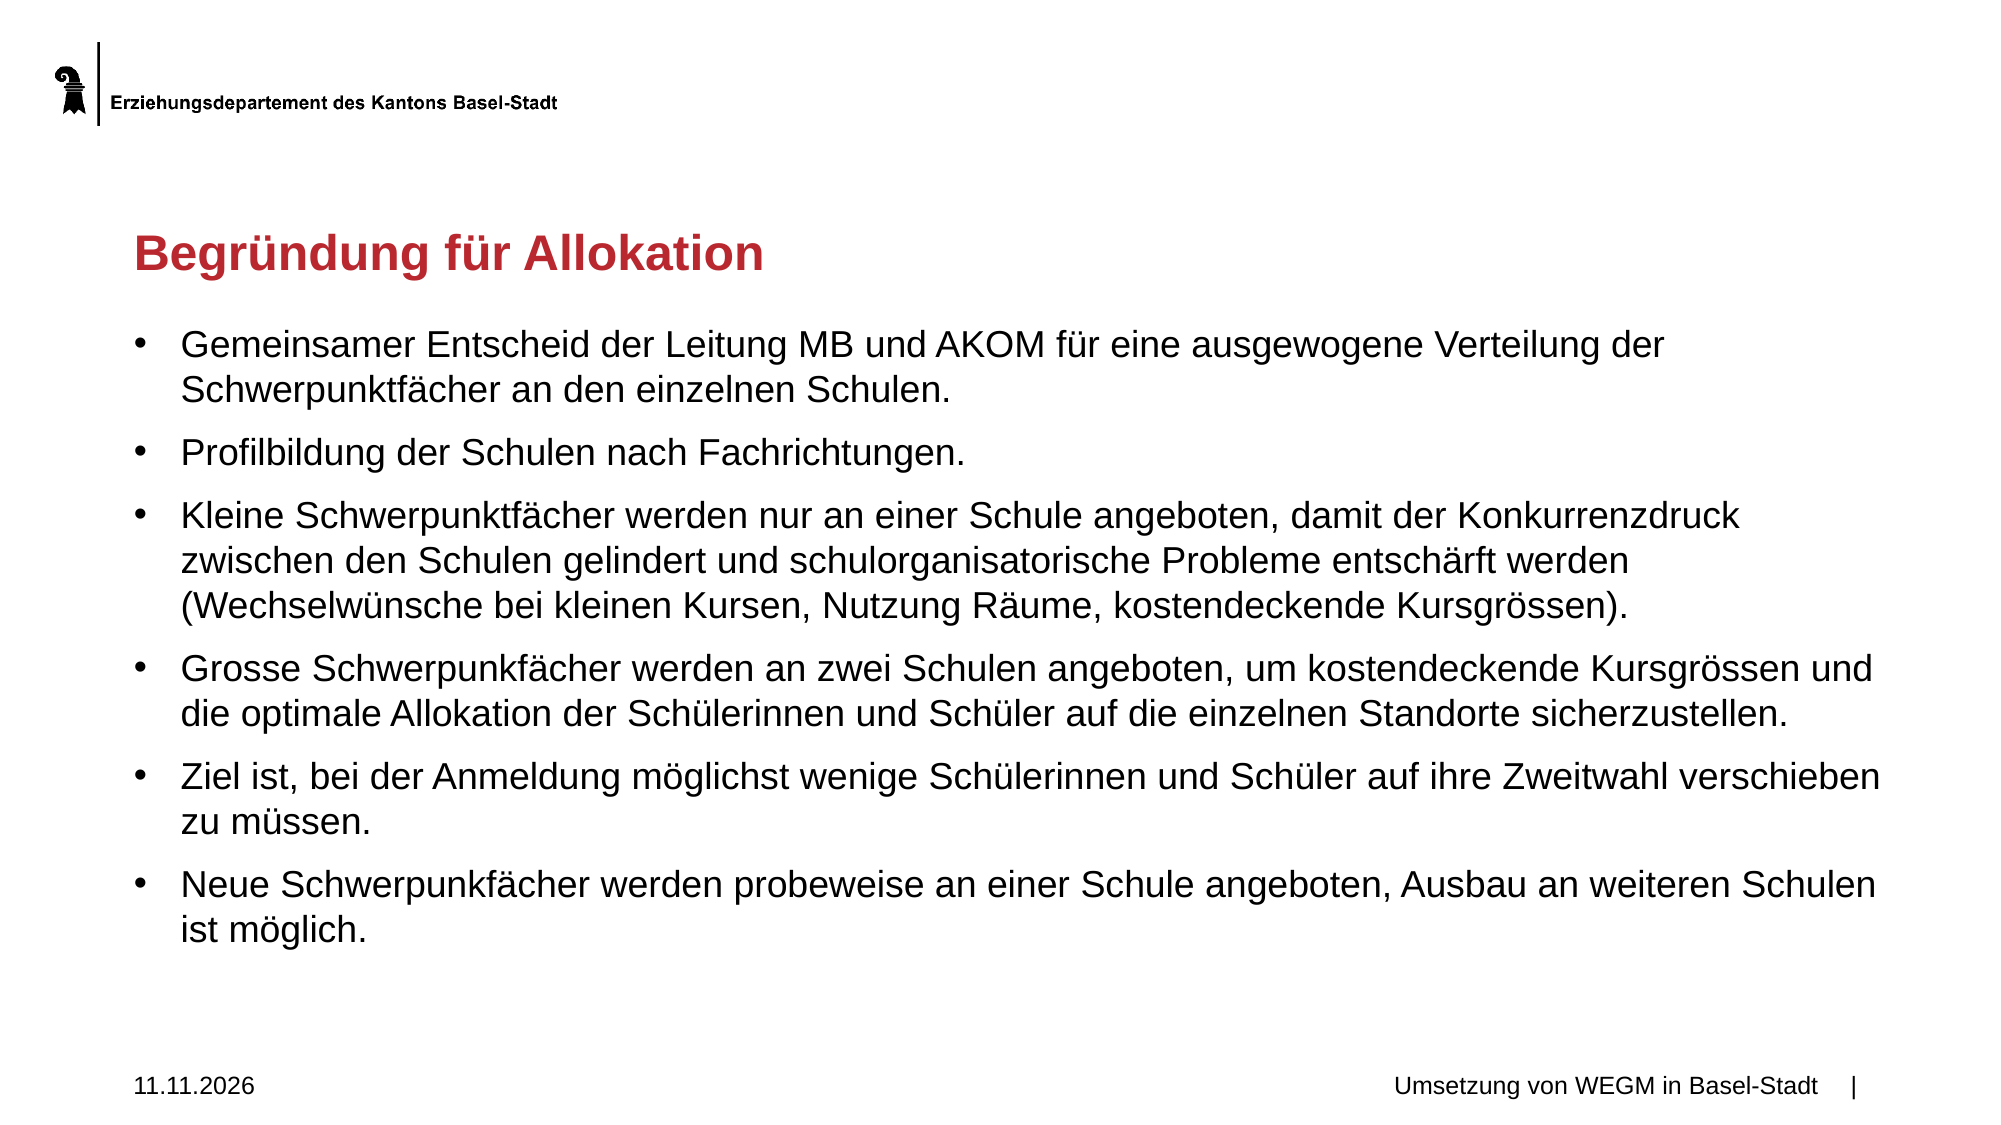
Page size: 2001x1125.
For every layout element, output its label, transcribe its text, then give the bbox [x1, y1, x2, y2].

picture [54, 42, 557, 126]
slide_number | 2 [1850, 1064, 2000, 1125]
list Gemeinsamer Entscheid der Leitung MB und AKOM für eine ausgewogene Verteilung der Schwerpunktfächer an den einzelnen Schulen. Profilbildung der Schulen nach Fachrichtungen. Kleine Schwerpunktfächer werden nur an einer Schule angeboten, damit der Konkurrenzdruck zwischen den Schulen gelindert und schulorganisatorische Probleme entschärft werden (Wechselwünsche bei kleinen Kursen, Nutzung Räume, kostendeckende Kursgrössen). Grosse Schwerpunkfächer werden an zwei Schulen angeboten, um kostendeckende Kursgrössen und die optimale Allokation der Schülerinnen und Schüler auf die einzelnen Standorte sicherzustellen. Ziel ist, bei der Anmeldung möglichst wenige Schülerinnen und Schüler auf ihre Zweitwahl verschieben zu müssen. Neue Schwerpunkfächer werden probeweise an einer Schule angeboten, Ausbau an weiteren Schulen ist möglich. [133, 320, 1914, 1018]
title Begründung für Allokation [133, 219, 1914, 281]
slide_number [133, 1064, 567, 1125]
footer Umsetzung von WEGM in Basel-Stadt [598, 1064, 1820, 1125]
